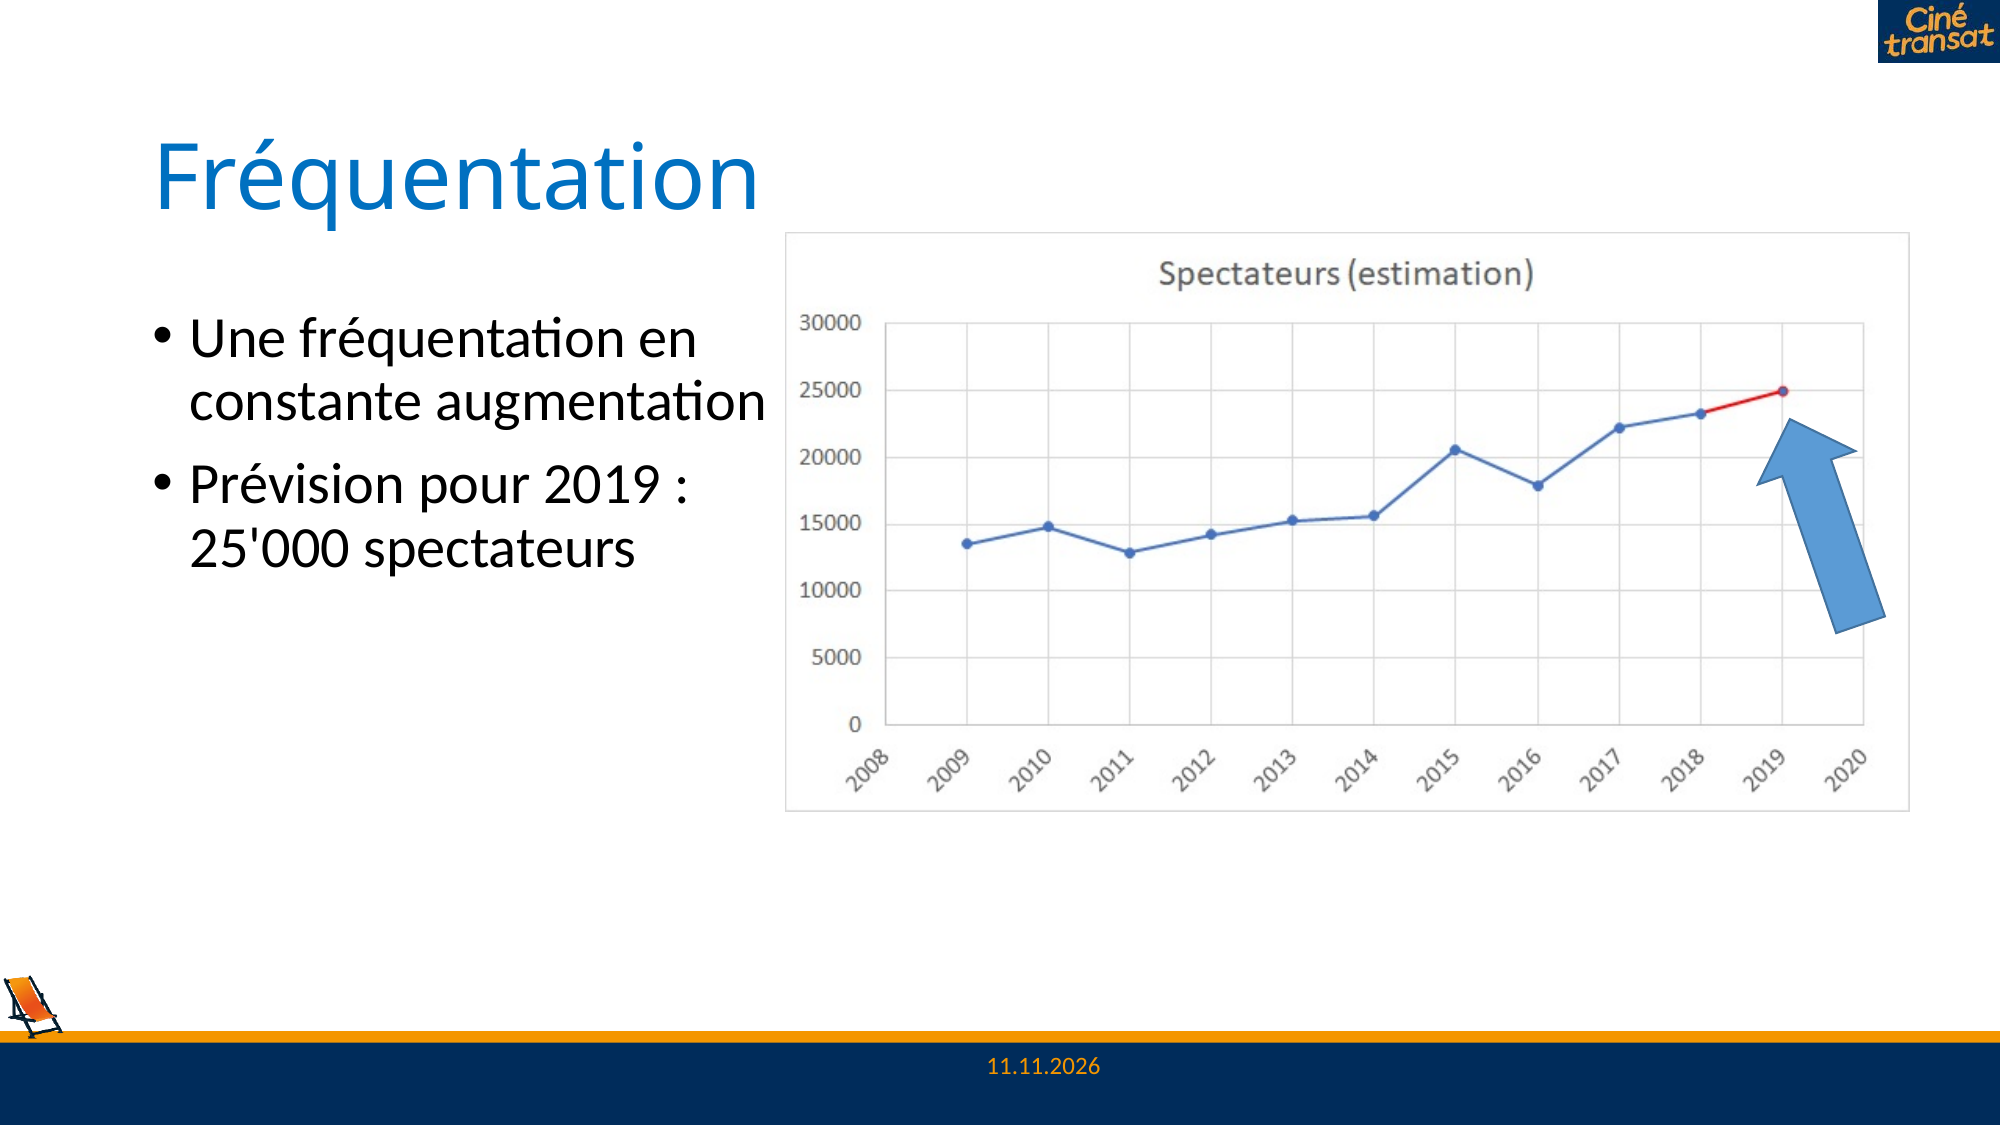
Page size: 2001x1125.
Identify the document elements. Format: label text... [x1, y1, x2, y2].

picture [785, 231, 1910, 812]
picture [0, 971, 69, 1043]
list Une fréquentation en constante augmentation Prévision pour 2019 : 25'000 spectateurs [137, 299, 796, 1014]
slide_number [828, 1035, 1259, 1096]
picture [1878, 0, 2000, 63]
title Fréquentation [137, 71, 1863, 289]
